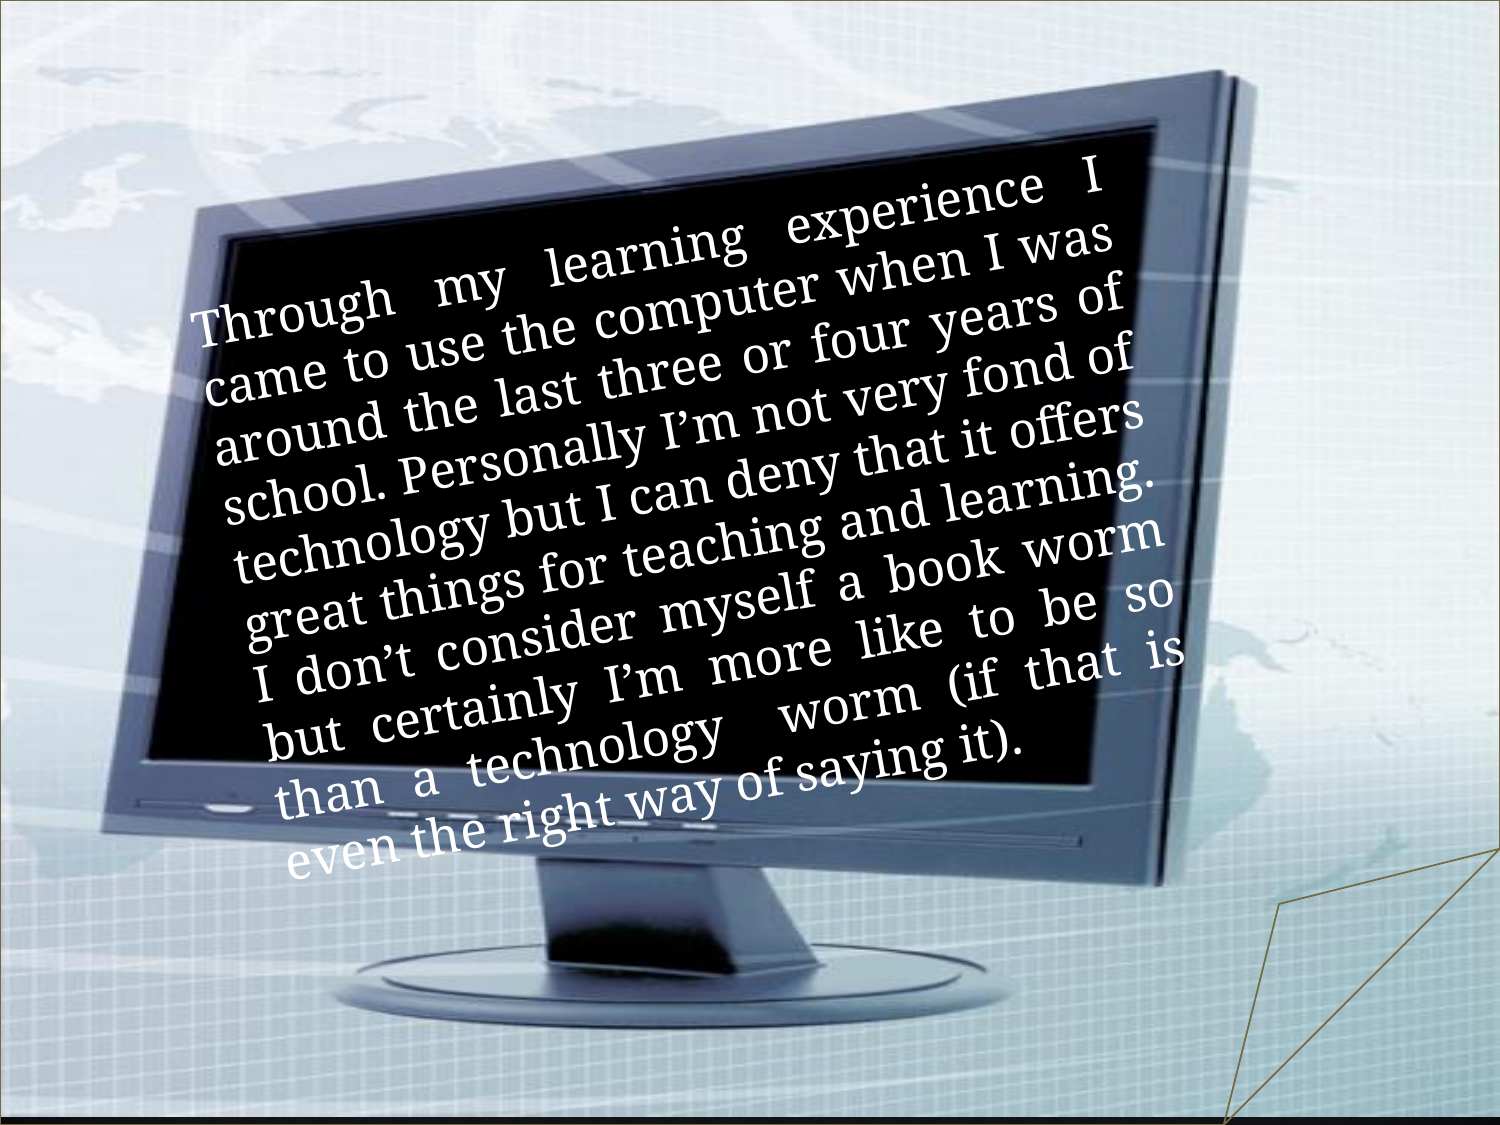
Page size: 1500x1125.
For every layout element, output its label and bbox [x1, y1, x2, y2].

picture [0, 0, 1500, 1125]
text_box [0, 1120, 1230, 1125]
